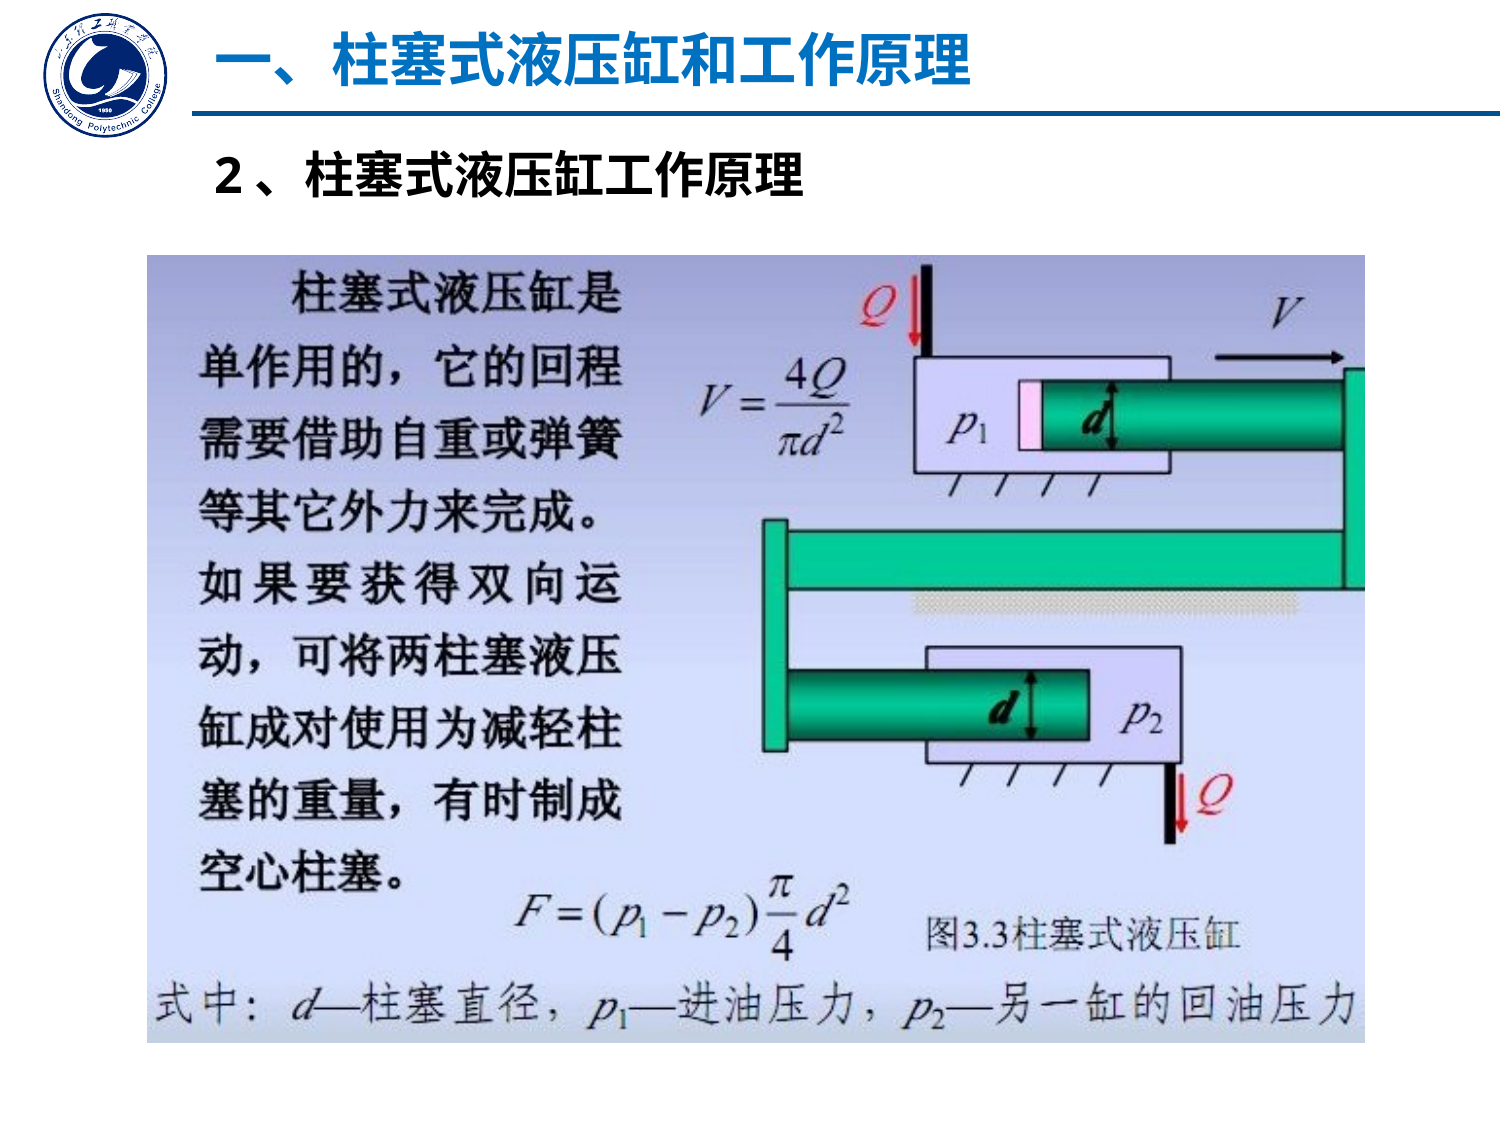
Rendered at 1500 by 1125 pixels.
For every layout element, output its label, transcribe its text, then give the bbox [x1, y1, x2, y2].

picture [147, 255, 1365, 1043]
text_box 2、柱塞式液压缸工作原理 [199, 136, 1299, 211]
picture [43, 7, 174, 138]
text_box 一、柱塞式液压缸和工作原理 [199, 16, 1477, 102]
